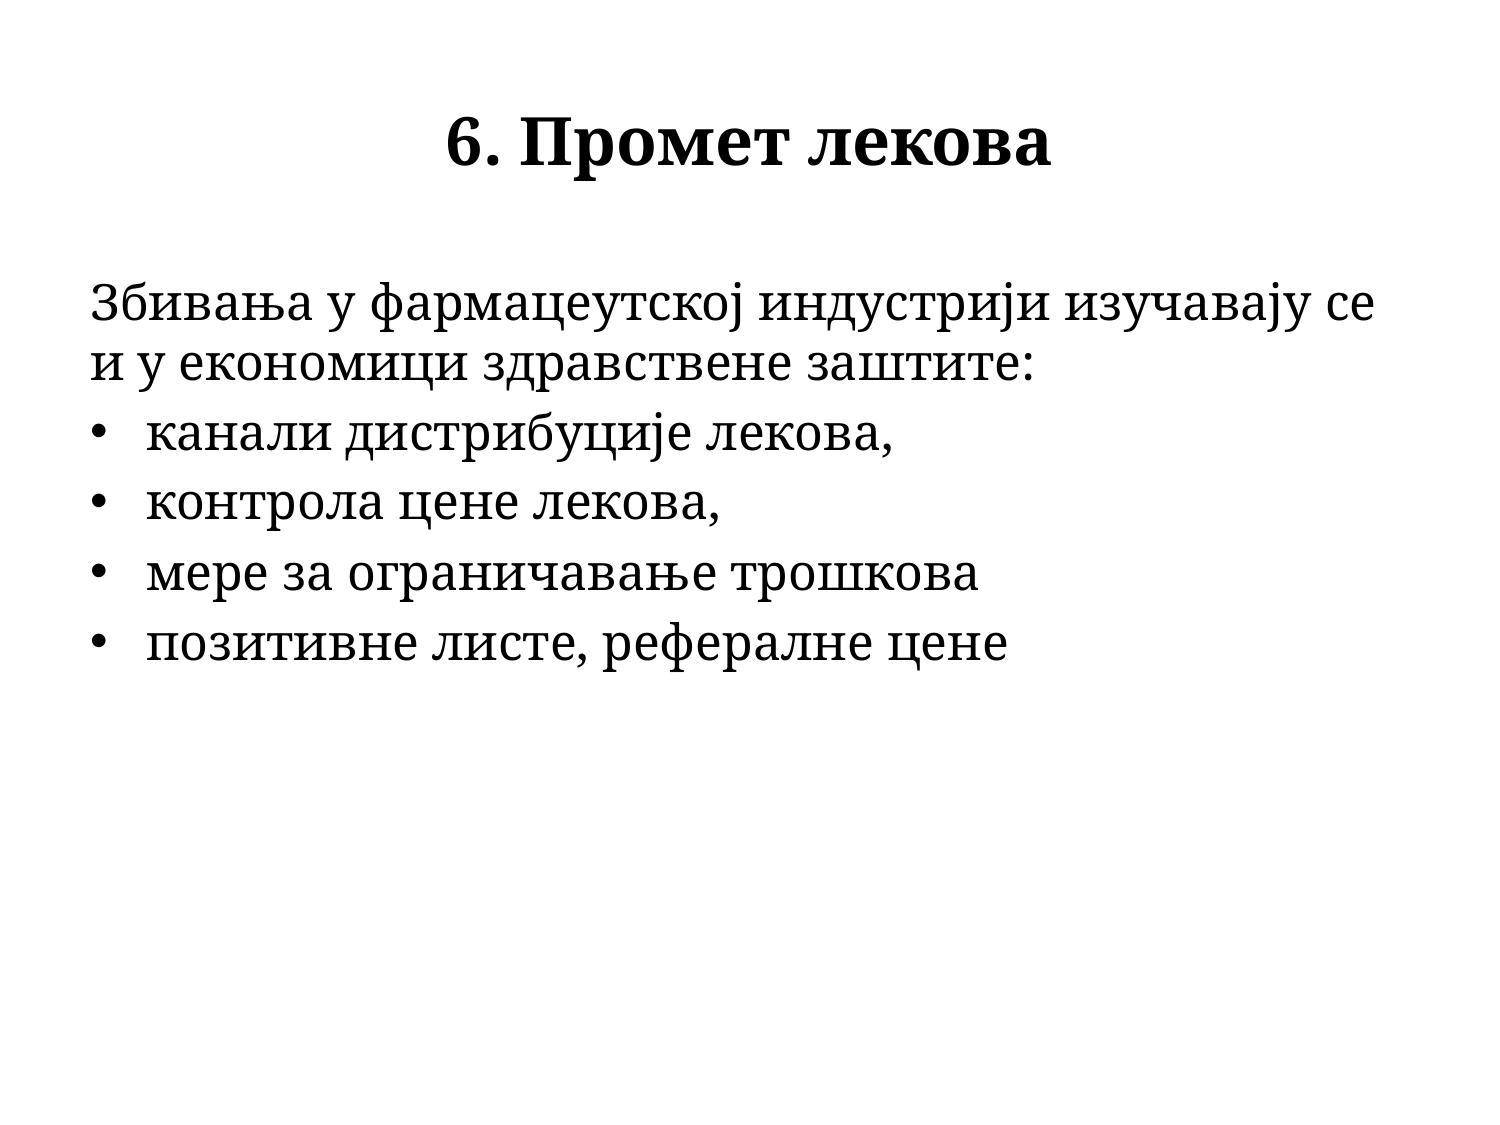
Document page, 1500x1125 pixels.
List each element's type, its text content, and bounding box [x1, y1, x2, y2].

list Збивања у фармацеутској индустрији изучавају се и у економици здравствене заштите: канали дистрибуције лекова, контрола цене лекова, мере за ограничавање трошкова позитивне листе, рефералне цене [75, 262, 1425, 1005]
title 6. Промет лекова [75, 45, 1425, 233]
